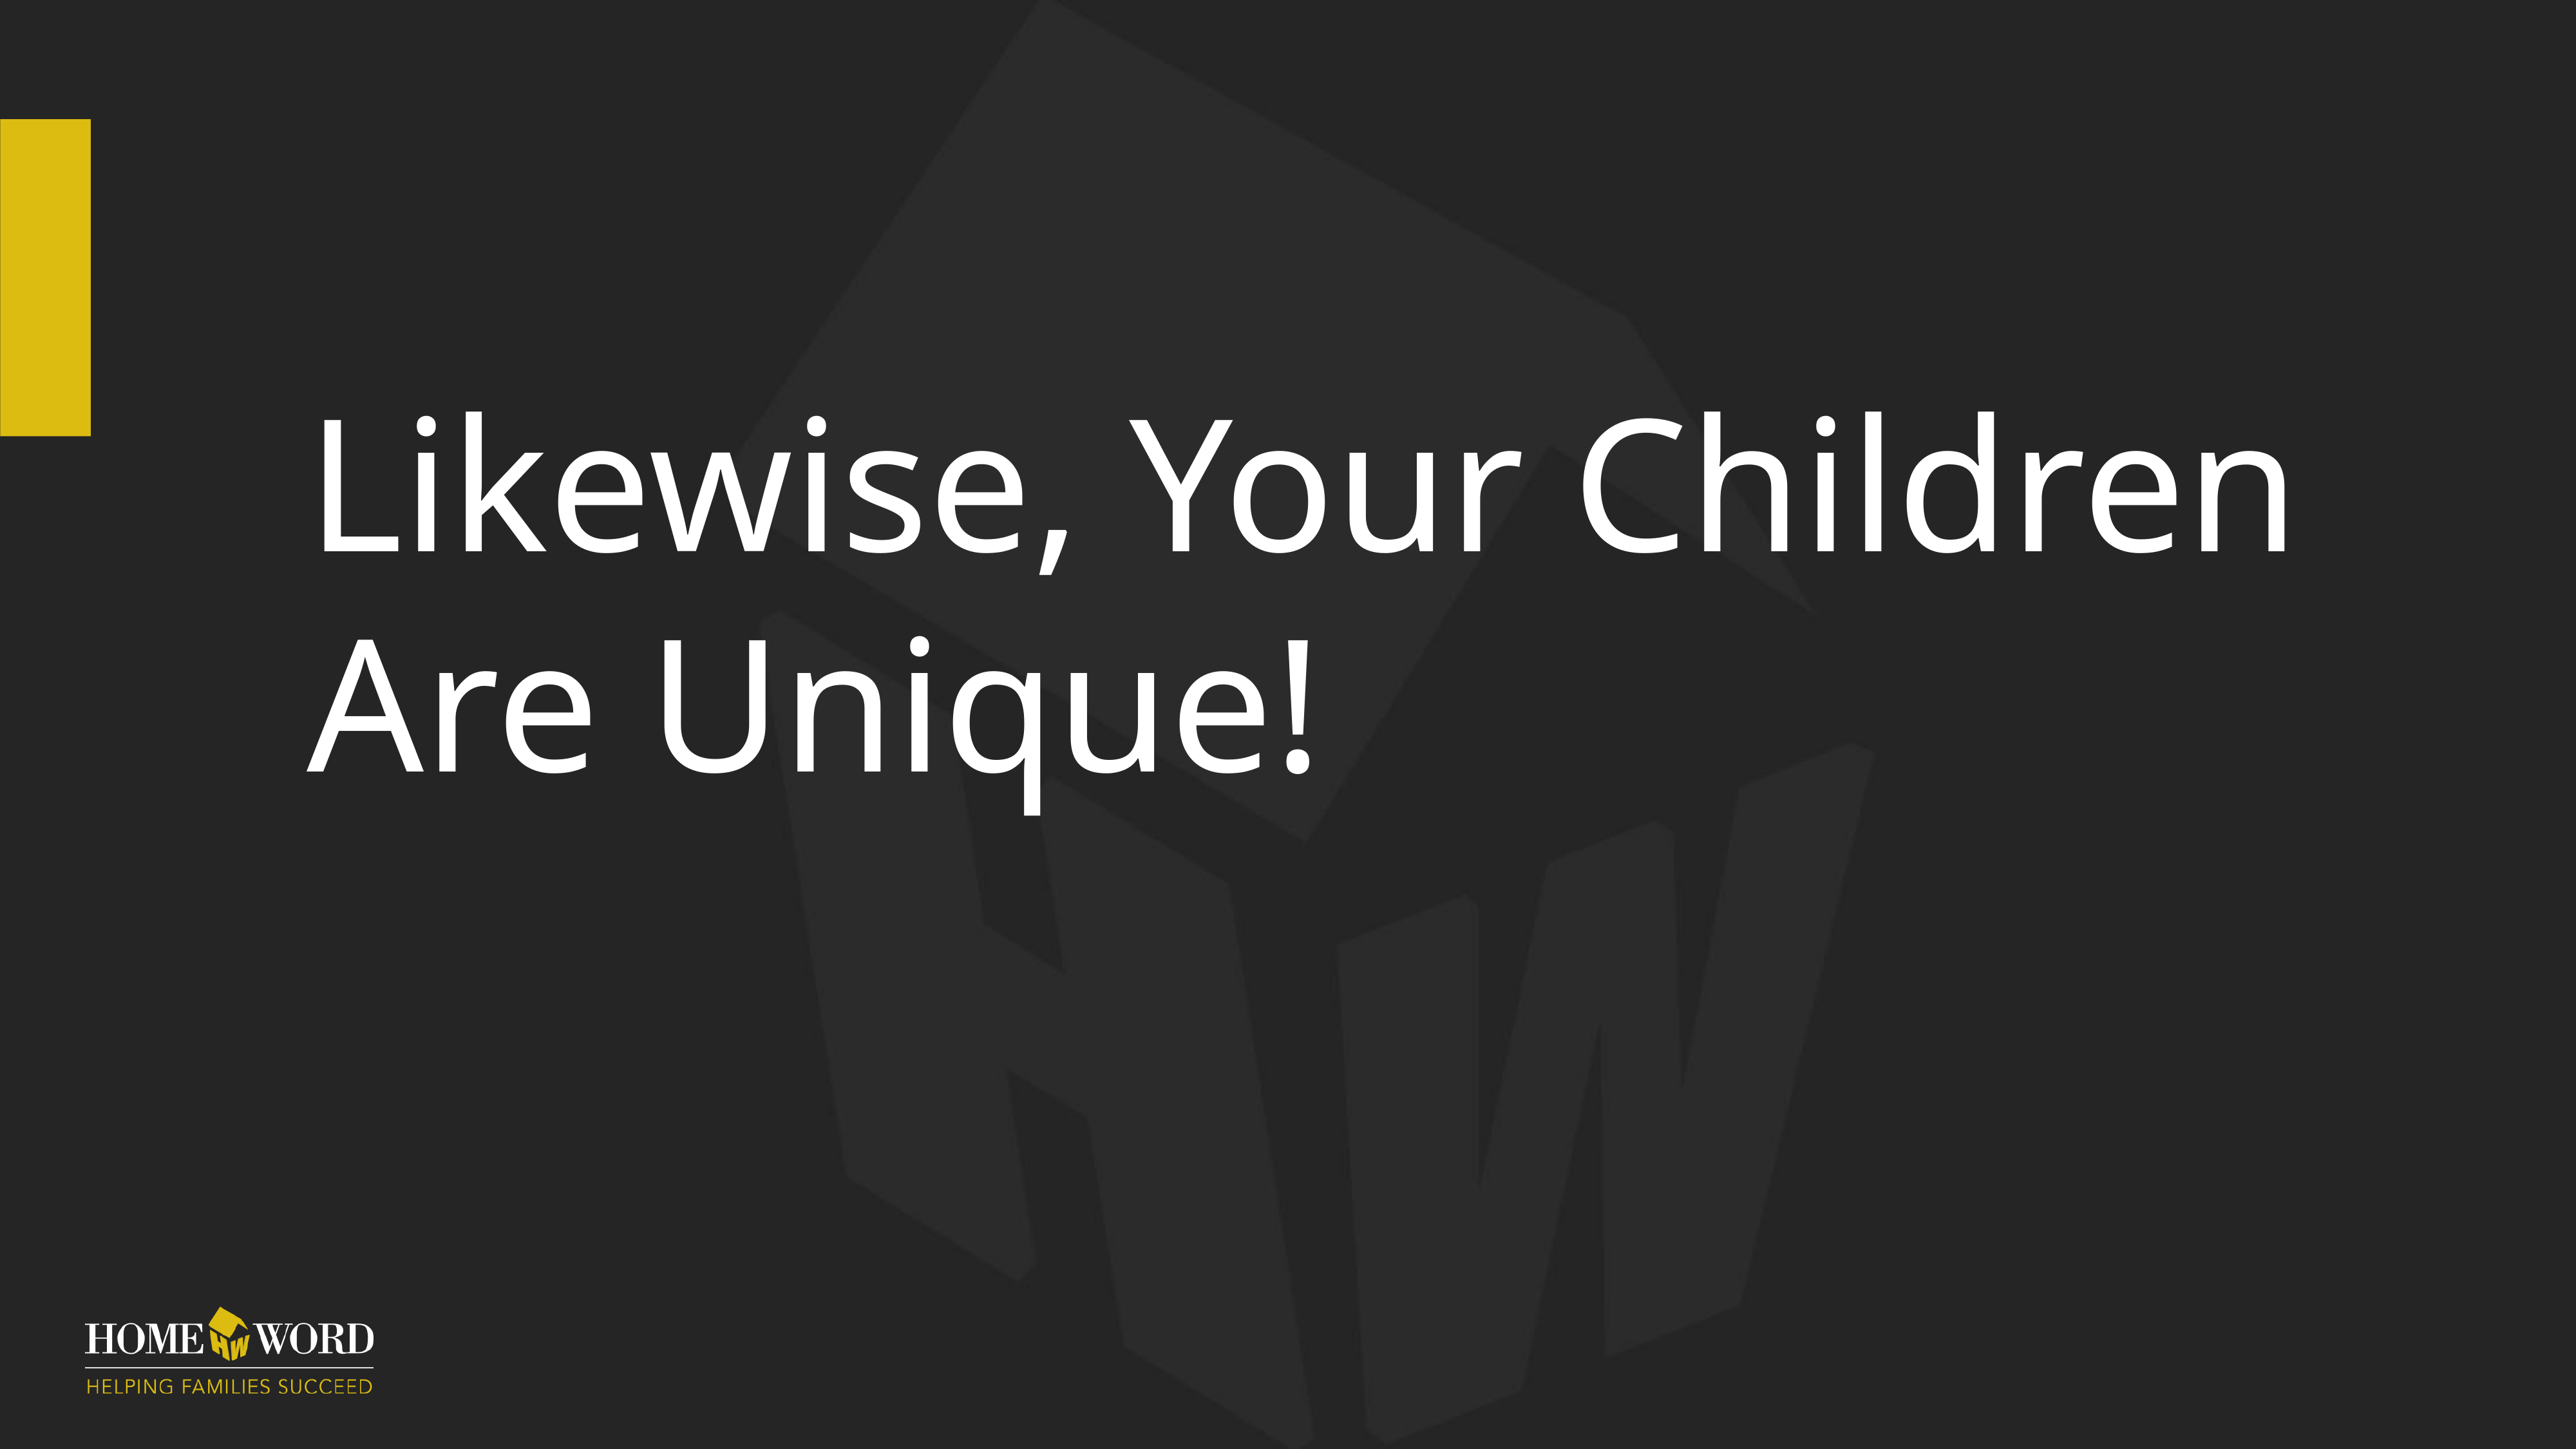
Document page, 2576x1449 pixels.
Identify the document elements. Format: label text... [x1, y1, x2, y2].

picture [0, 0, 2576, 1449]
title Likewise, Your Children Are Unique! [301, 361, 2362, 1175]
